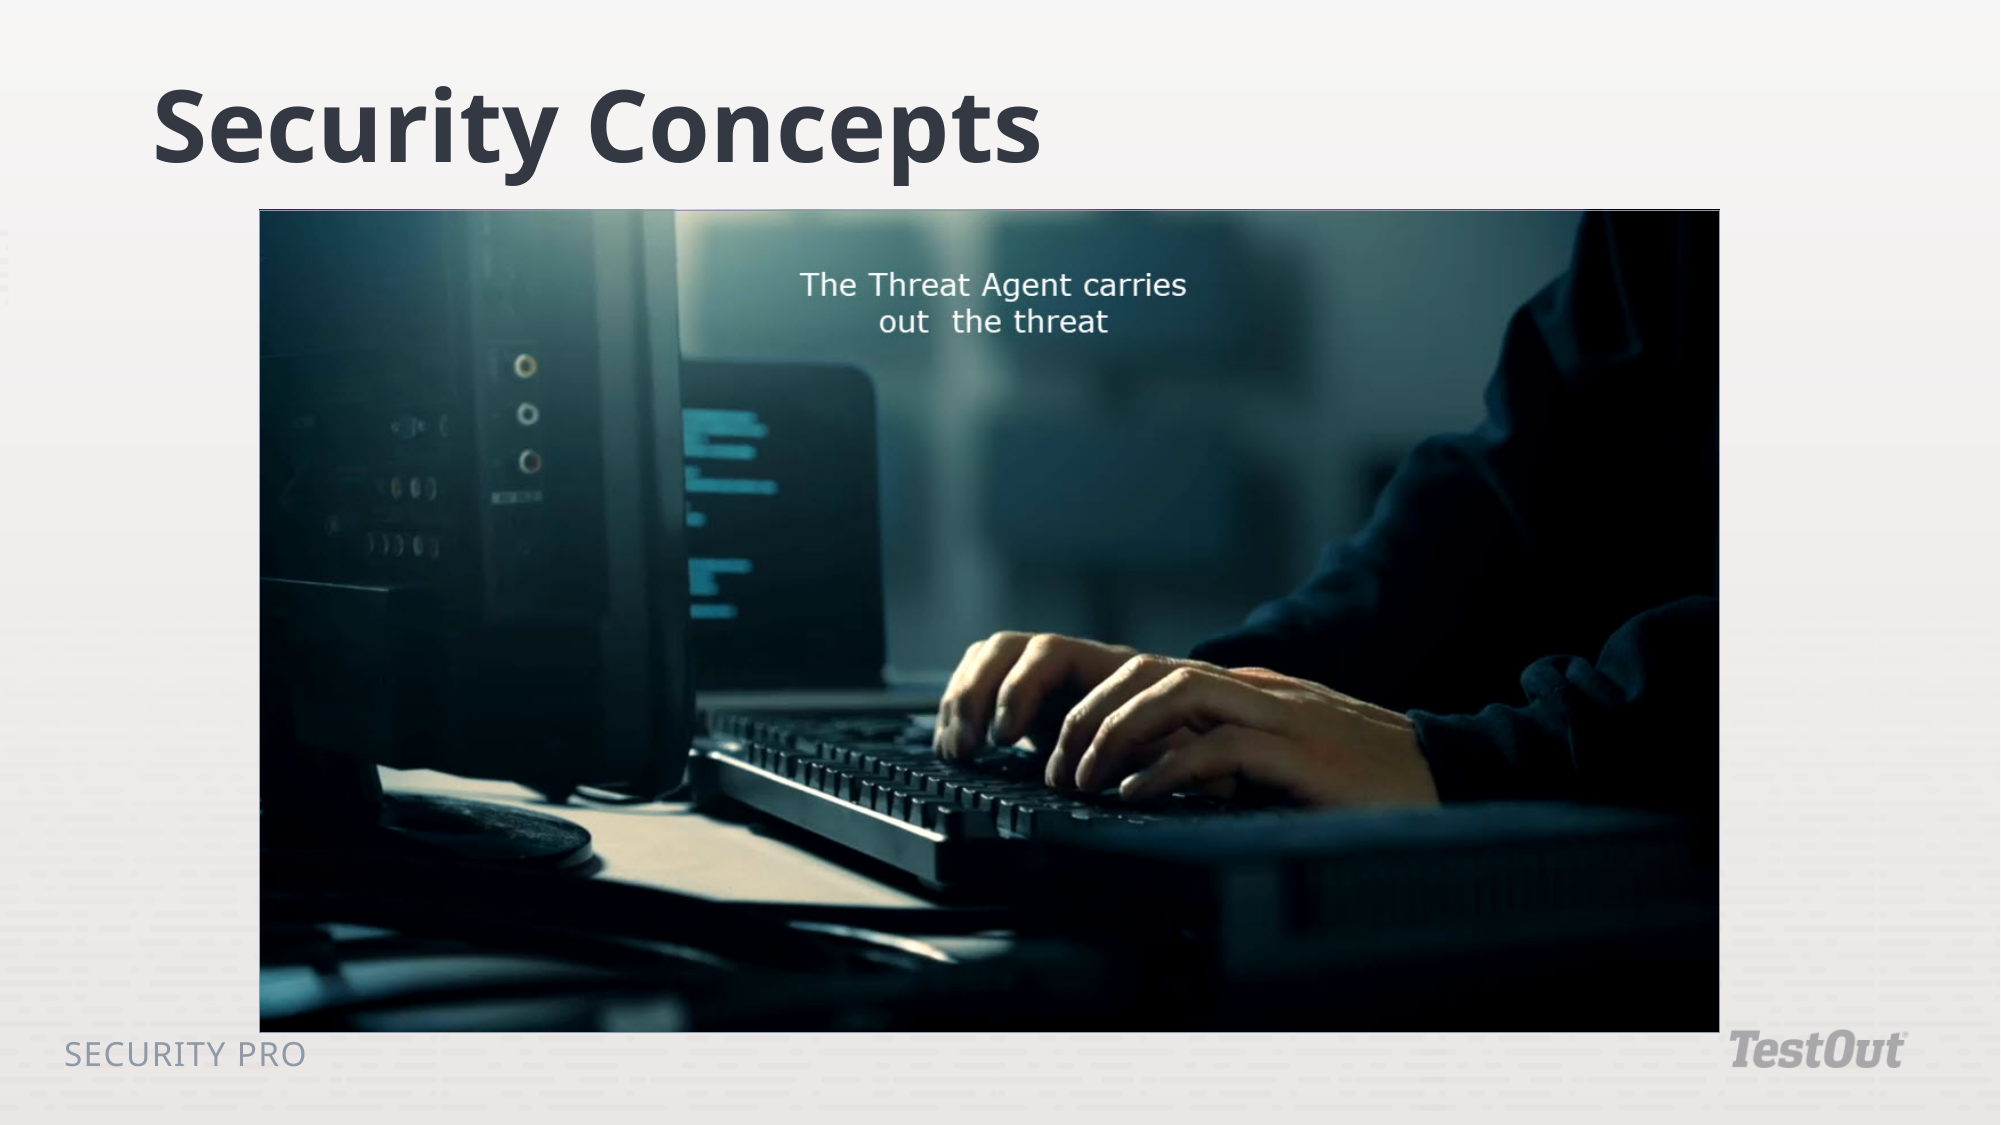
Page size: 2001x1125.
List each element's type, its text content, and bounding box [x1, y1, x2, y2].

title Security Concepts [137, 49, 1863, 210]
list Security Pro [64, 1032, 666, 1079]
picture [0, 0, 2001, 1125]
